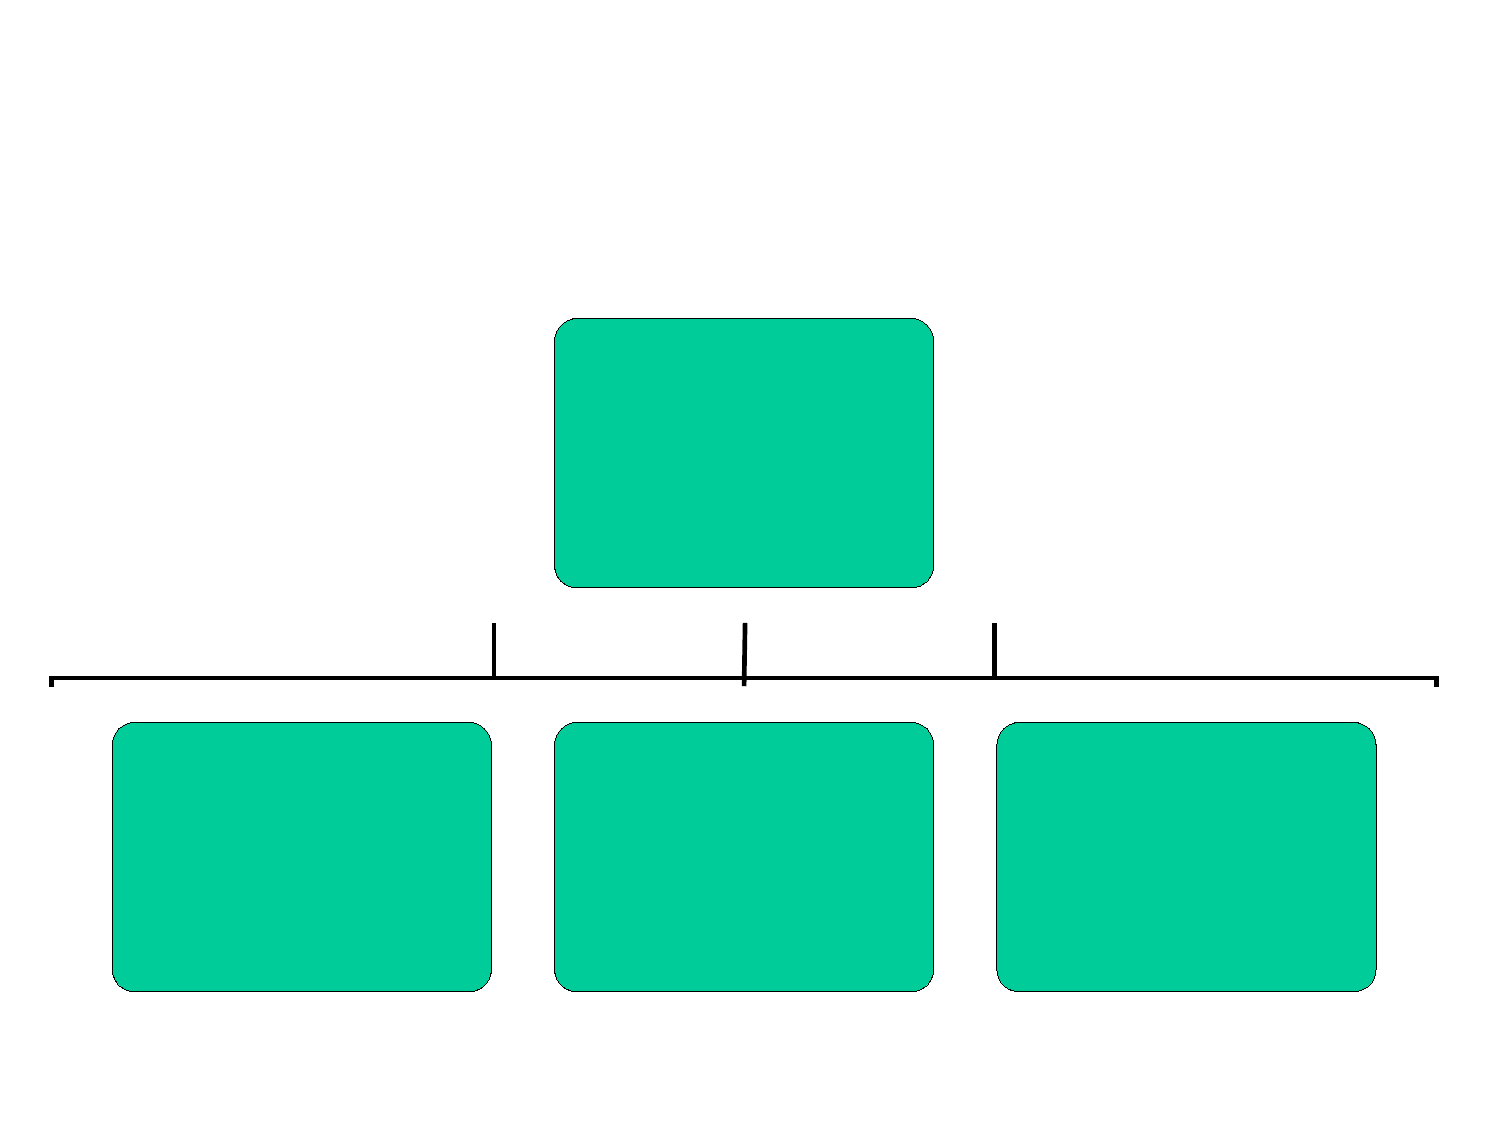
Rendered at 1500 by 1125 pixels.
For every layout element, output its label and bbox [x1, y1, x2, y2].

text_box [111, 680, 1377, 992]
text_box [111, 318, 1377, 676]
